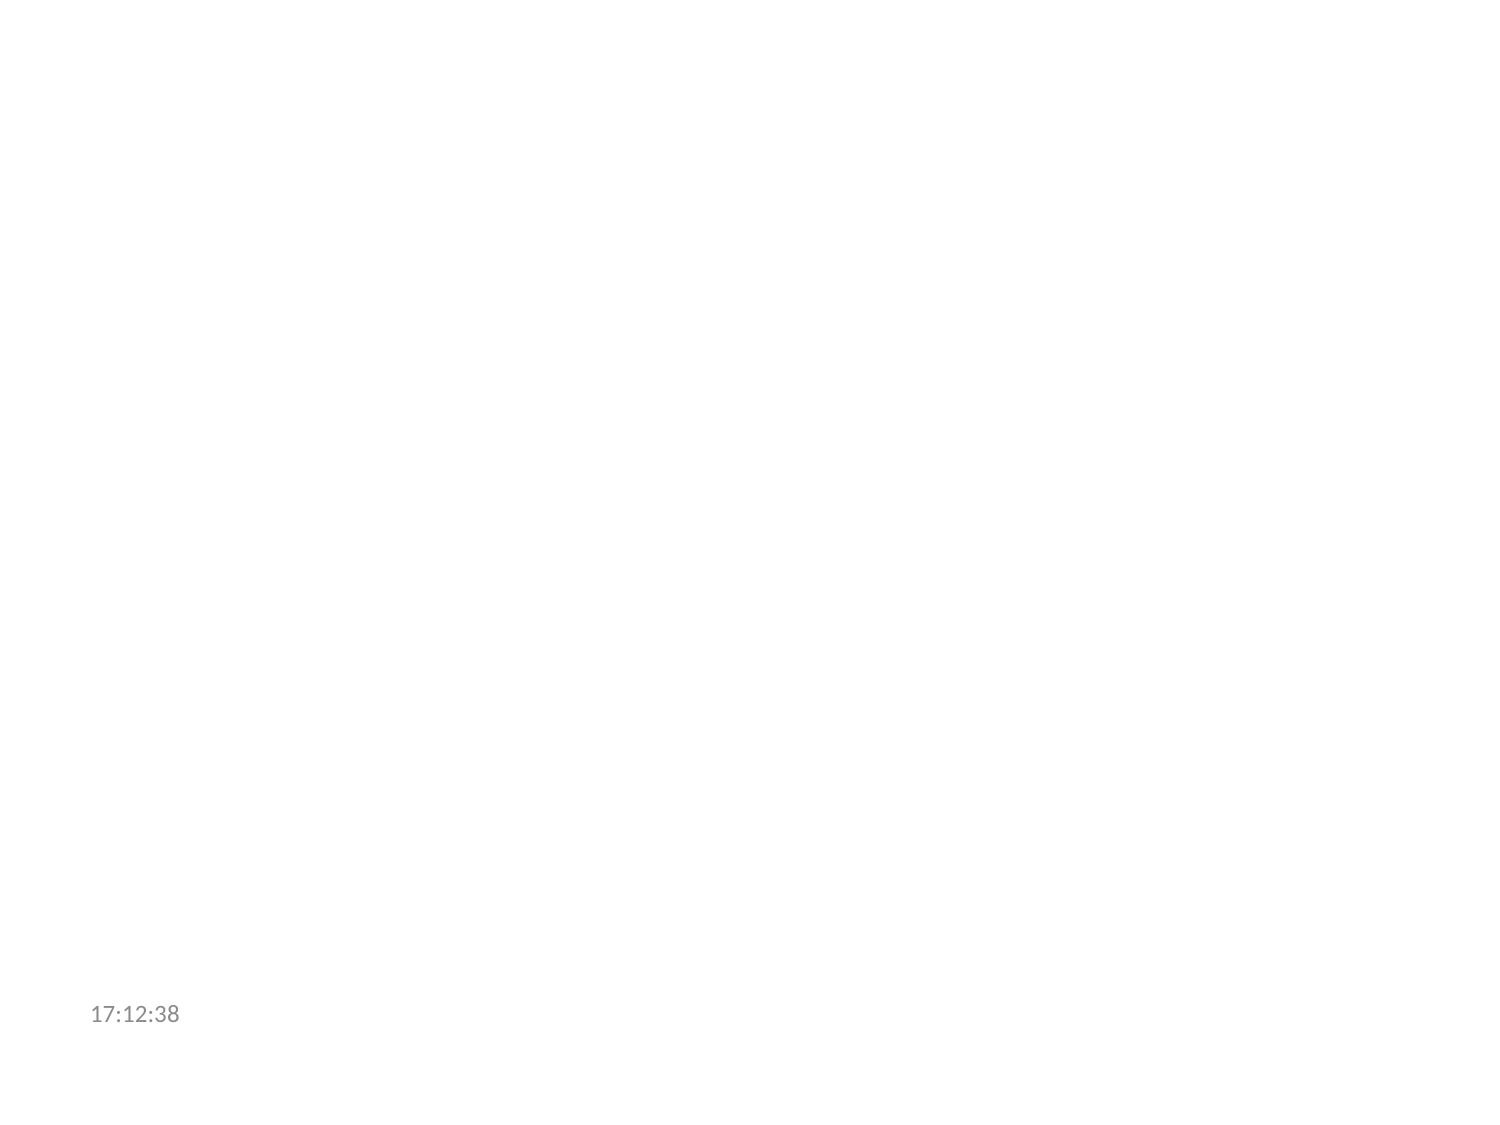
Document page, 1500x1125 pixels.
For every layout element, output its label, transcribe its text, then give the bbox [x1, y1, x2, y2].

text_box 15:35:09 [75, 982, 425, 1043]
